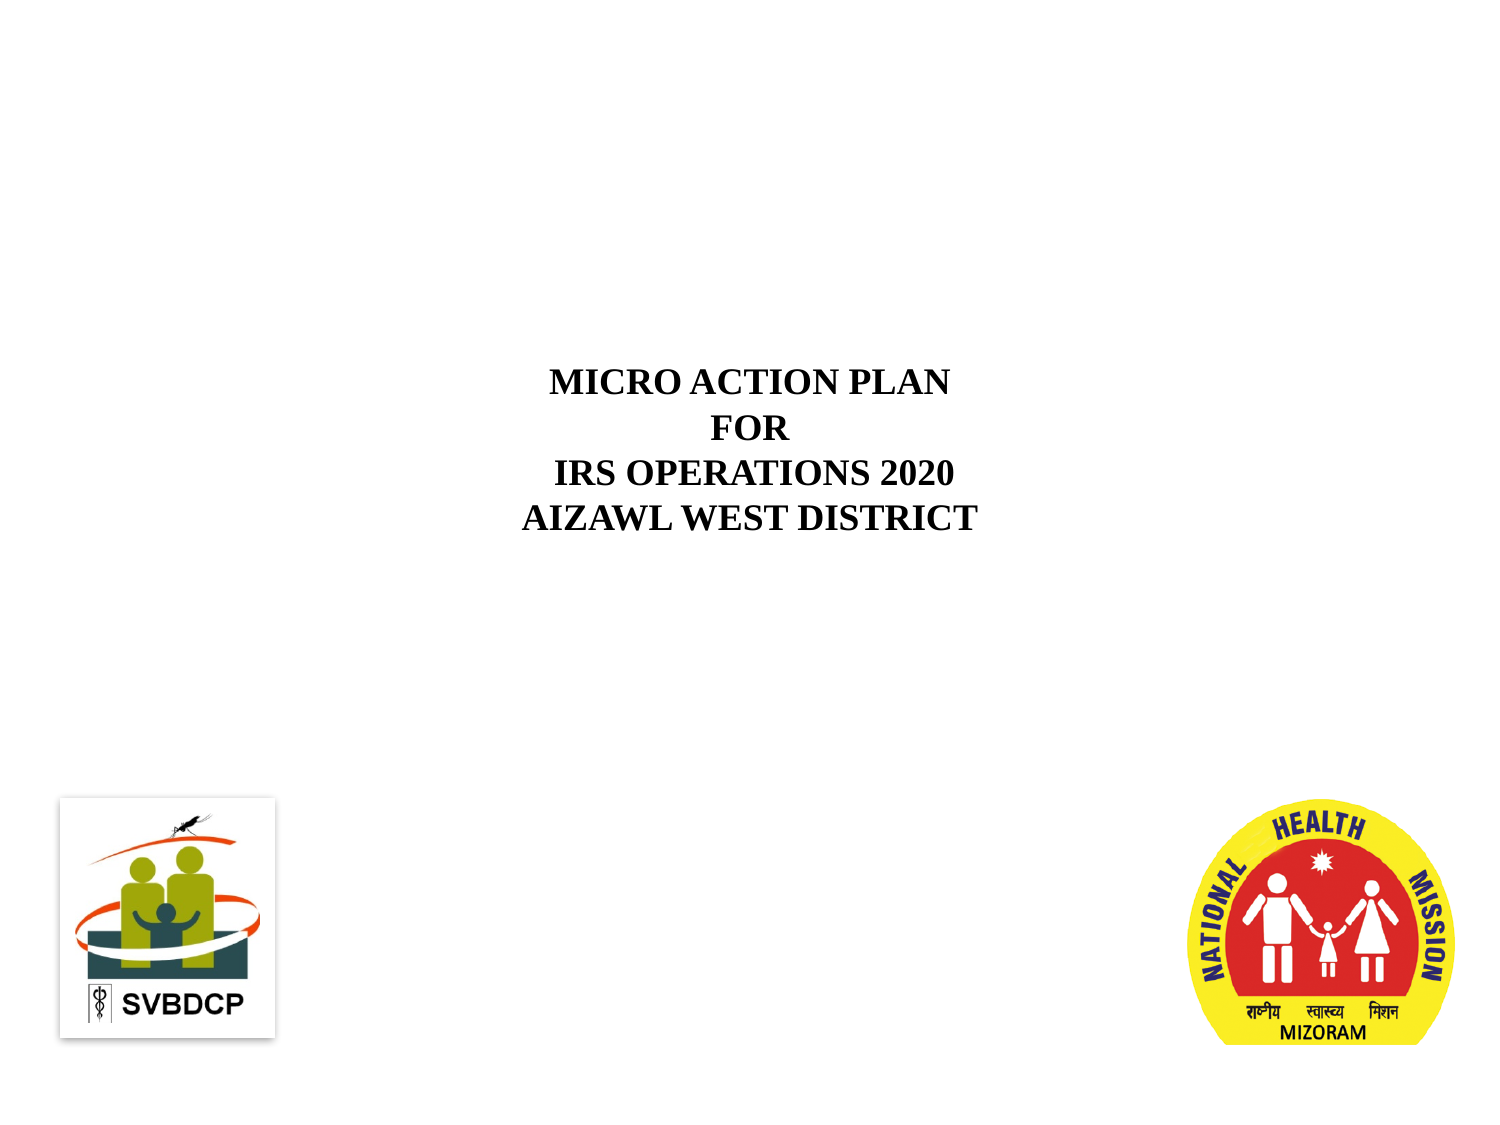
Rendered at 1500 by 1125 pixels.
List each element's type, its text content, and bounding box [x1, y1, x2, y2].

picture [1187, 799, 1458, 1045]
title MICRO ACTION PLAN FOR IRS OPERATIONS 2020 AIZAWL WEST DISTRICT [112, 349, 1388, 591]
picture [74, 812, 261, 1024]
